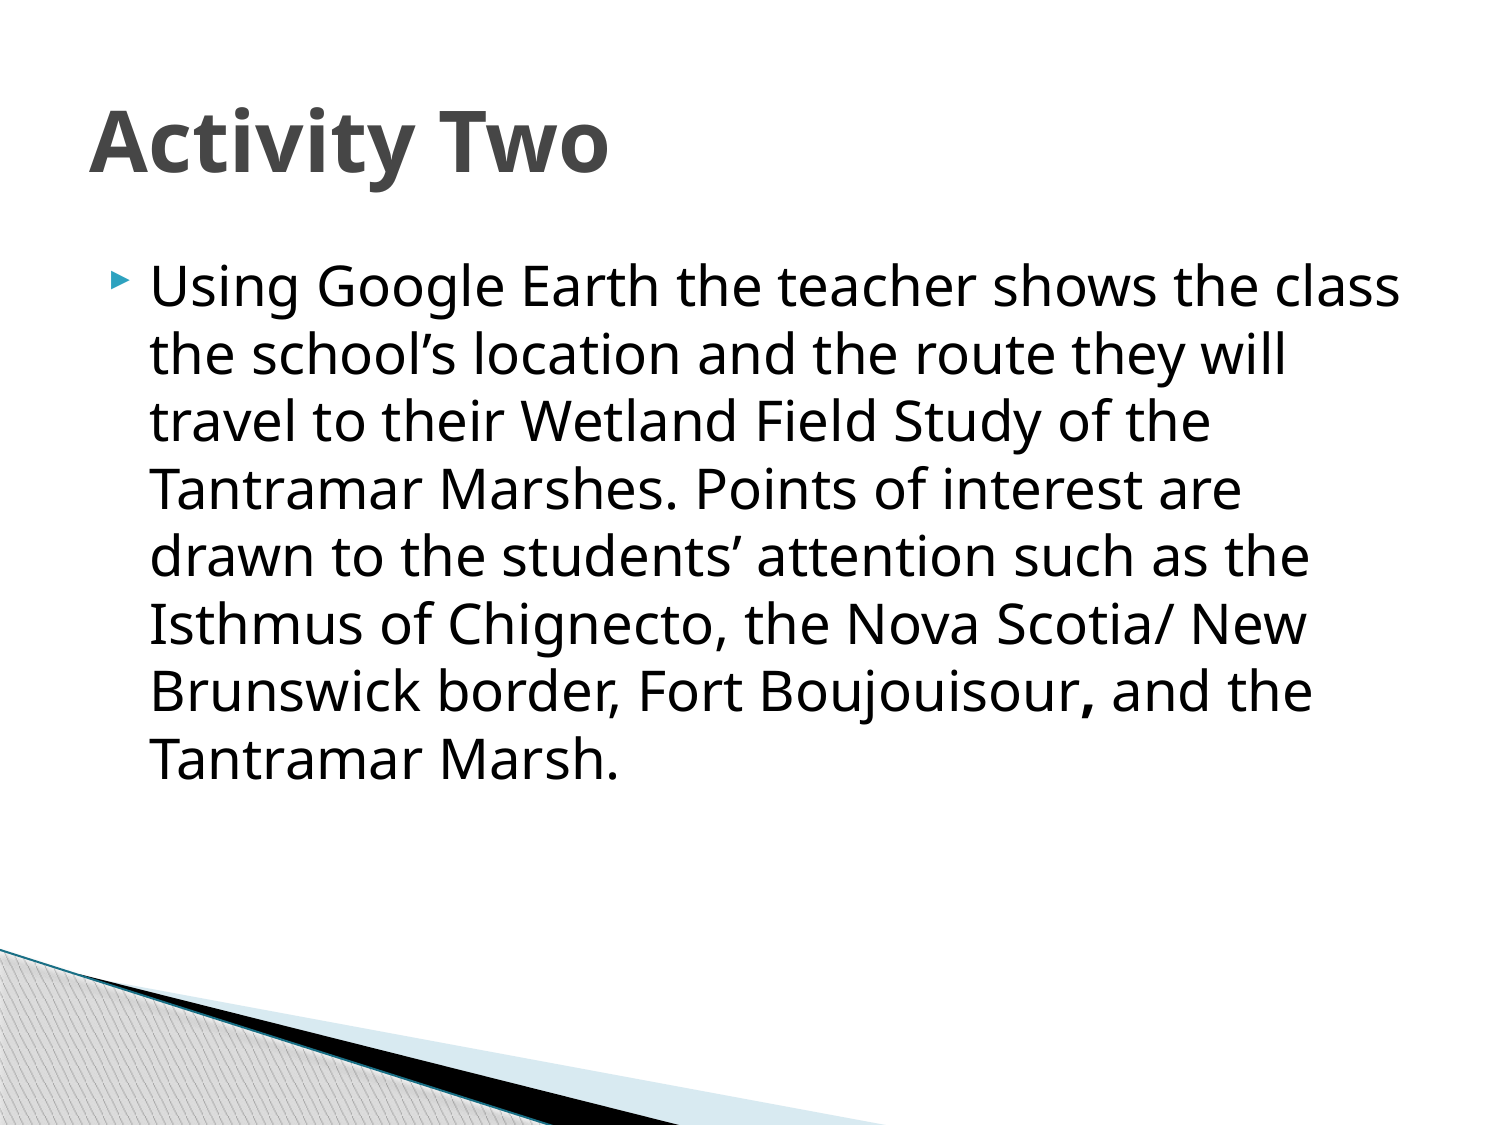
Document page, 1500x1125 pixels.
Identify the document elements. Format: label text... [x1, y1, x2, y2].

list Using Google Earth the teacher shows the class the school’s location and the route they will travel to their Wetland Field Study of the Tantramar Marshes. Points of interest are drawn to the students’ attention such as the Isthmus of Chignecto, the Nova Scotia/ New Brunswick border, Fort Boujouisour, and the Tantramar Marsh. [74, 242, 1426, 986]
title Activity Two [75, 45, 1425, 233]
